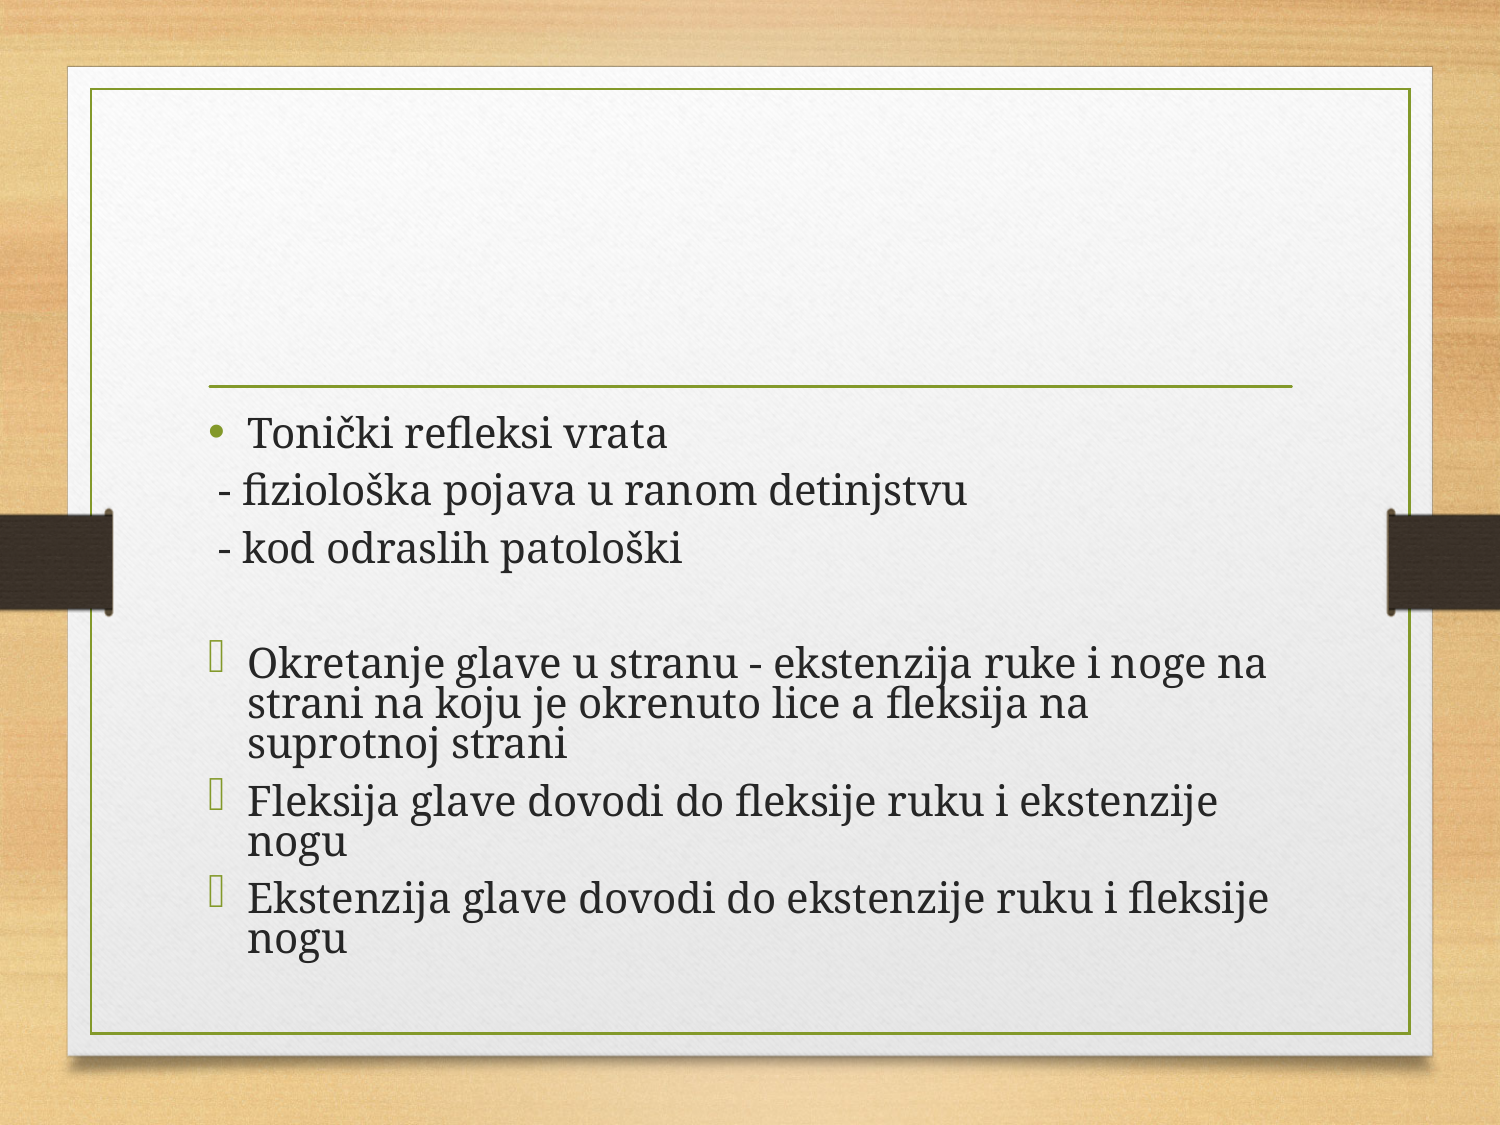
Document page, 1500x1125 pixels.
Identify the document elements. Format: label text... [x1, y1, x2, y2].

picture [0, 0, 1500, 1125]
list Tonički refleksi vrata - fiziološka pojava u ranom detinjstvu - kod odraslih patološki Okretanje glave u stranu - ekstenzija ruke i noge na strani na koju je okrenuto lice a fleksija na suprotnoj strani Fleksija glave dovodi do fleksije ruku i ekstenzije nogu Ekstenzija glave dovodi do ekstenzije ruku i fleksije nogu [193, 408, 1309, 974]
